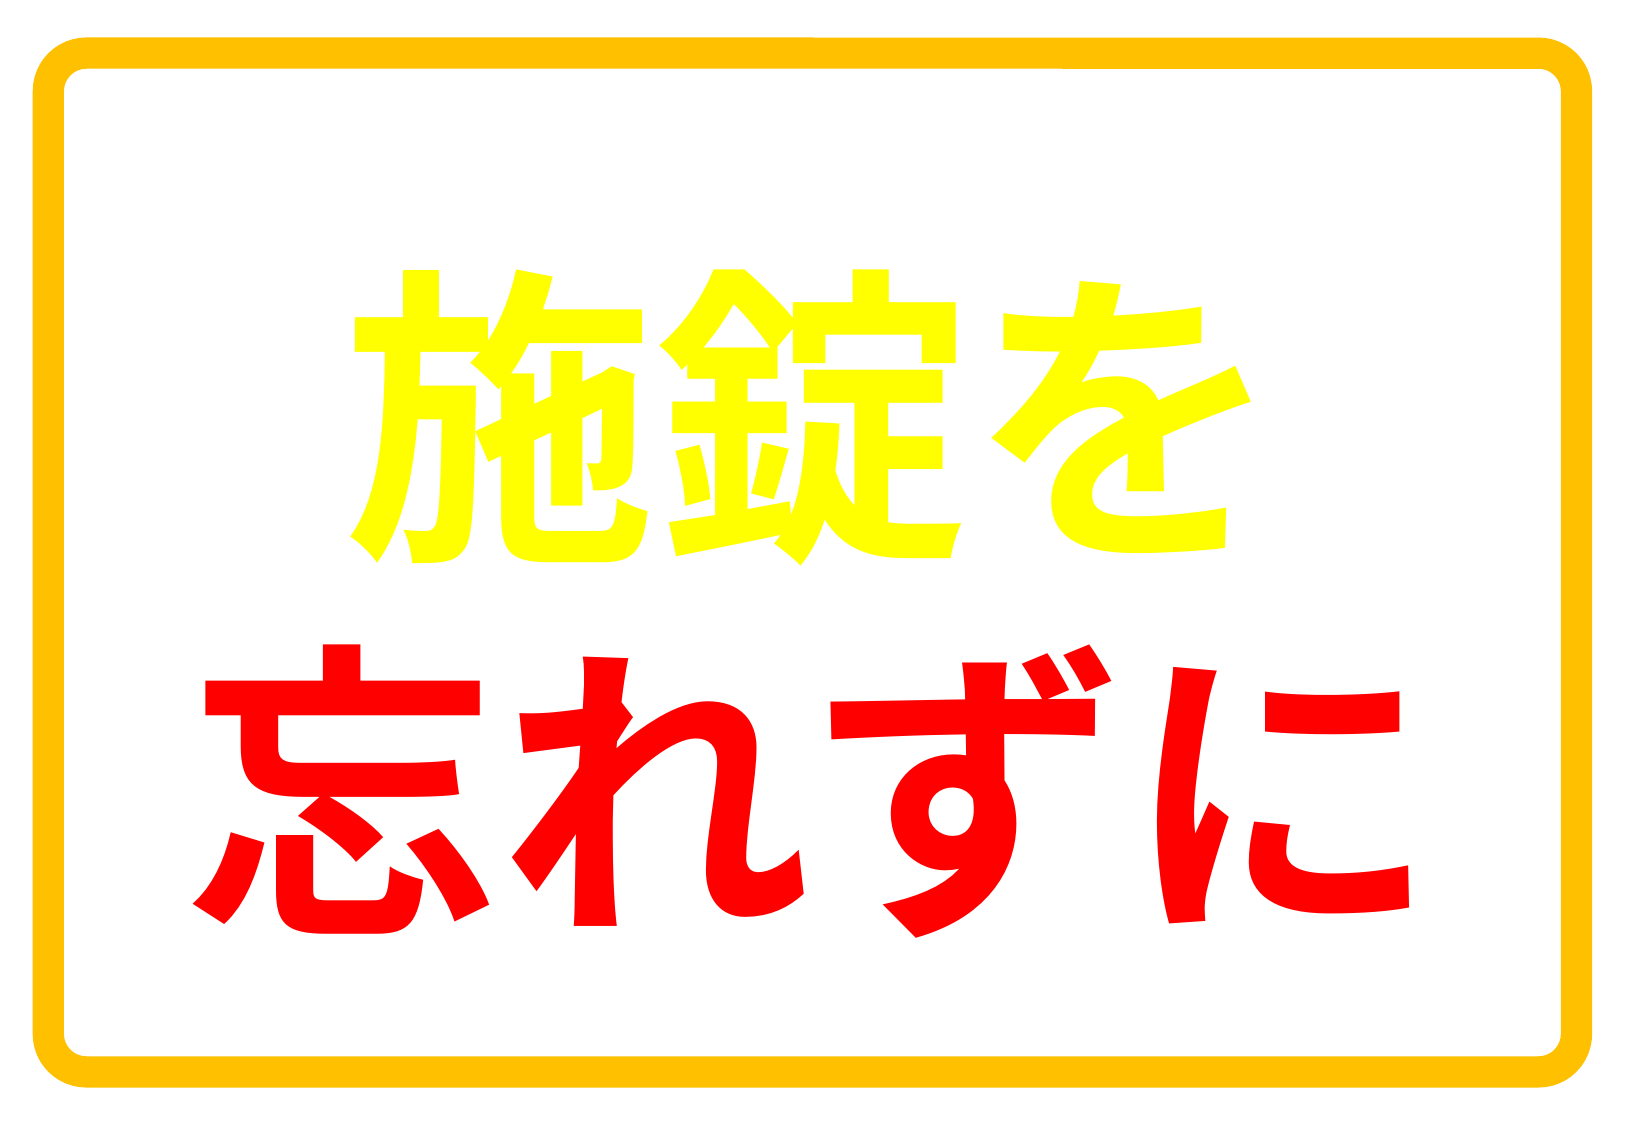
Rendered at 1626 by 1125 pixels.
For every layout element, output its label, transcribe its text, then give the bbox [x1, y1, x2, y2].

text_box [46, 50, 1579, 215]
text_box 施錠を 忘れずに [0, 215, 1625, 981]
text_box [46, 981, 1579, 1075]
